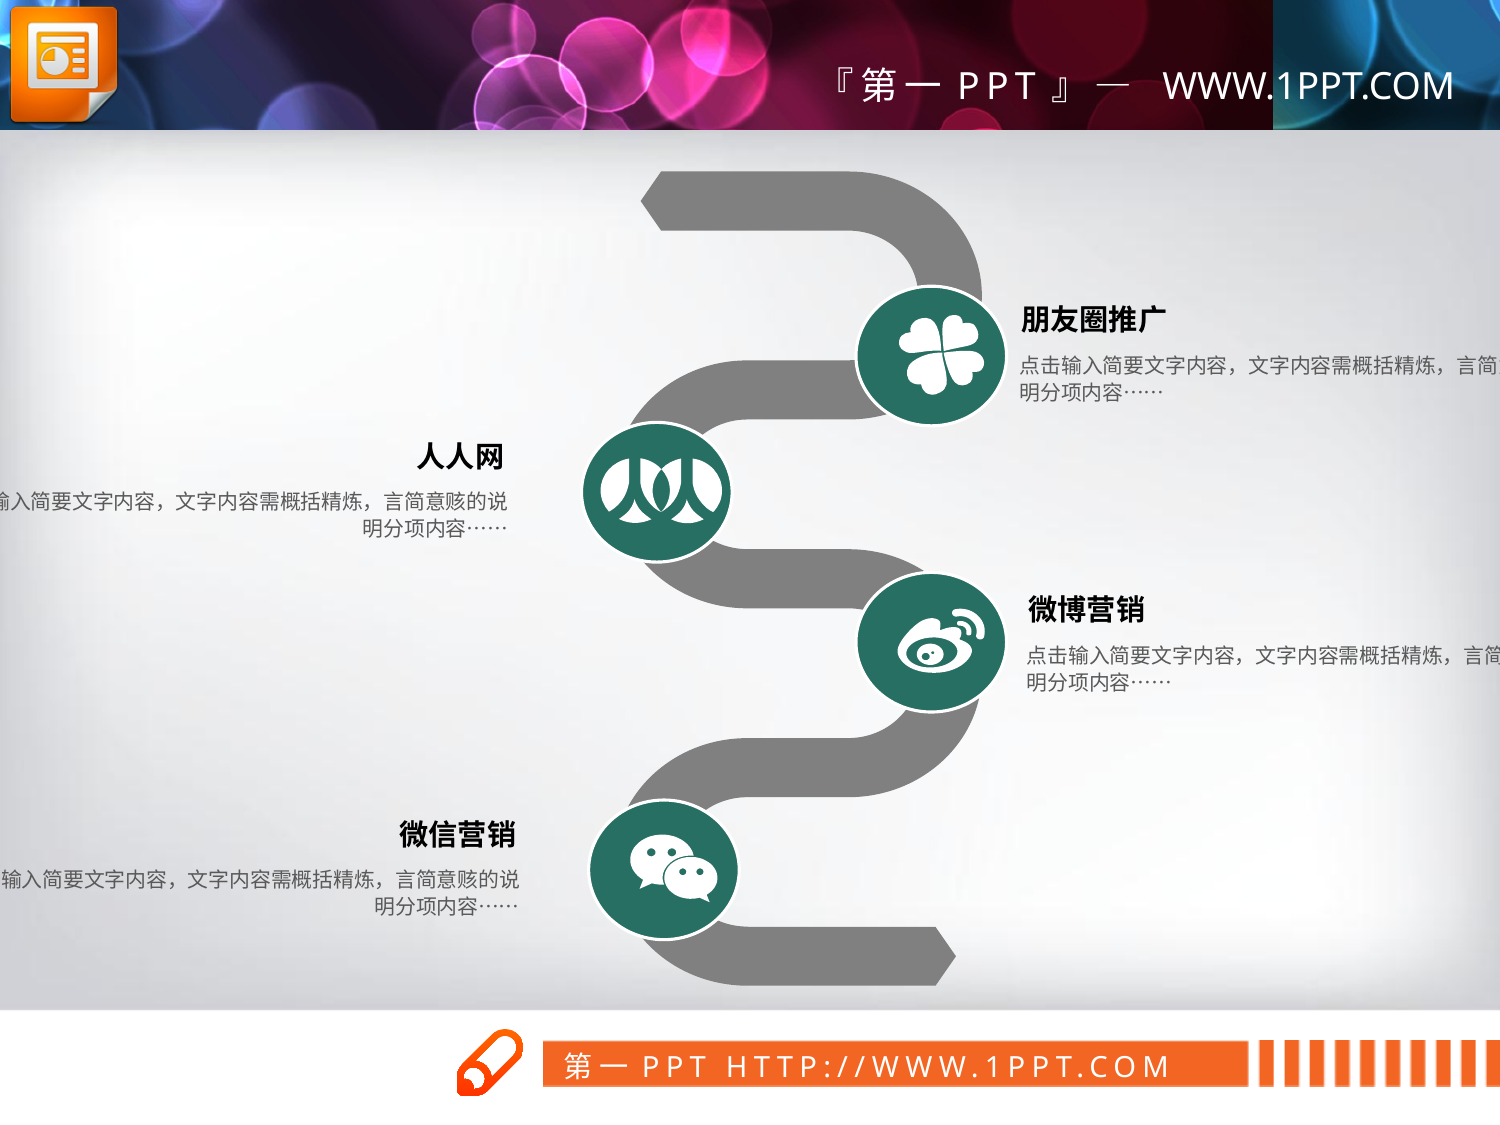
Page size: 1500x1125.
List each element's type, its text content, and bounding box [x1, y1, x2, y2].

text_box 微博营销 [1028, 591, 1500, 627]
text_box [640, 458, 682, 513]
text_box [671, 499, 704, 524]
text_box 点击输入简要文字内容，文字内容需概括精炼，言简意赅的说明分项内容…… [1026, 640, 1500, 695]
text_box [897, 618, 972, 673]
text_box [627, 697, 980, 811]
text_box [692, 458, 723, 513]
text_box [630, 834, 718, 903]
text_box 点击输入简要文字内容，文字内容需概括精炼，言简意赅的说明分项内容…… [0, 486, 508, 541]
text_box [629, 359, 888, 436]
text_box 微信营销 [0, 815, 517, 851]
text_box [907, 314, 985, 395]
text_box [588, 800, 740, 940]
text_box [642, 540, 926, 610]
text_box [600, 458, 630, 512]
text_box 人人网 [0, 437, 505, 473]
text_box [855, 572, 1007, 713]
text_box [581, 422, 733, 563]
text_box [855, 286, 1007, 426]
text_box 点击输入简要文字内容，文字内容需概括精炼，言简意赅的说明分项内容…… [0, 864, 520, 919]
text_box [618, 498, 652, 523]
text_box [899, 317, 942, 353]
picture [543, 1040, 1500, 1087]
text_box [641, 920, 956, 986]
text_box 点击输入简要文字内容，文字内容需概括精炼，言简意赅的说明分项内容…… [1019, 350, 1500, 405]
picture [0, 0, 1500, 1012]
text_box [640, 171, 982, 303]
text_box [952, 608, 985, 640]
text_box 朋友圈推广 [1021, 301, 1500, 337]
